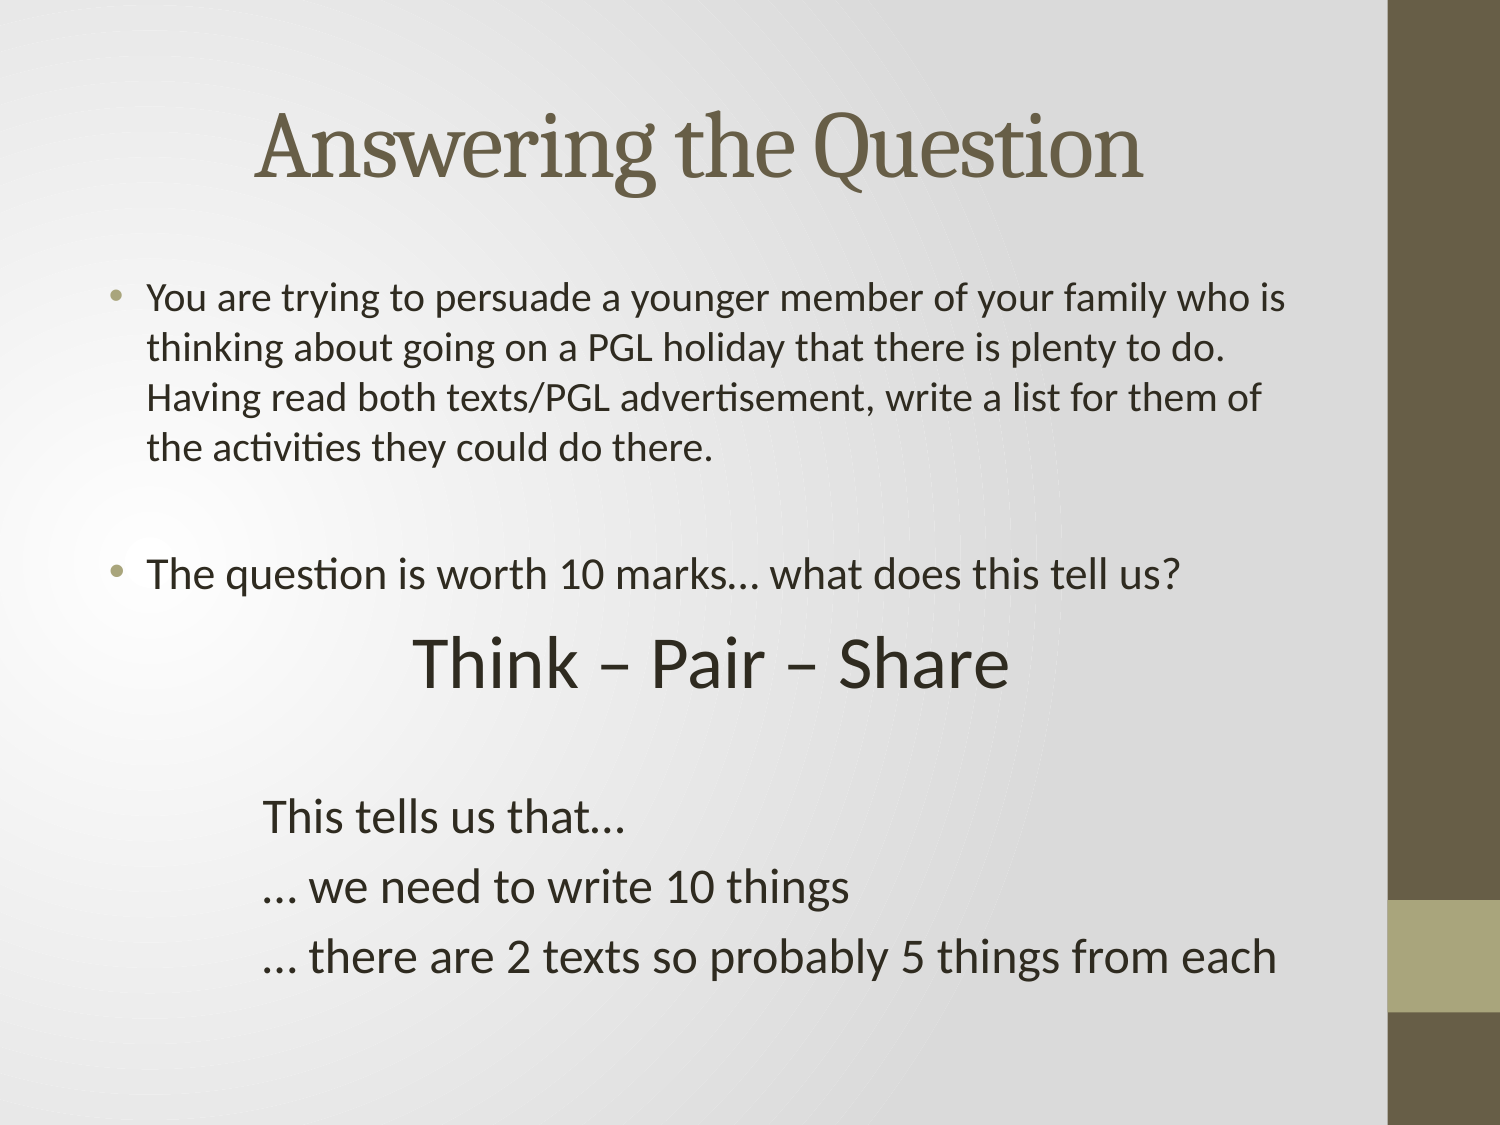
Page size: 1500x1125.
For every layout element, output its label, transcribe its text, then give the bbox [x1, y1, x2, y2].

title Answering the Question [75, 45, 1325, 233]
list You are trying to persuade a younger member of your family who is thinking about going on a PGL holiday that there is plenty to do. Having read both texts/PGL advertisement, write a list for them of the activities they could do there. The question is worth 10 marks… what does this tell us? Think – Pair – Share This tells us that… … we need to write 10 things … there are 2 texts so probably 5 things from each [75, 262, 1325, 1050]
